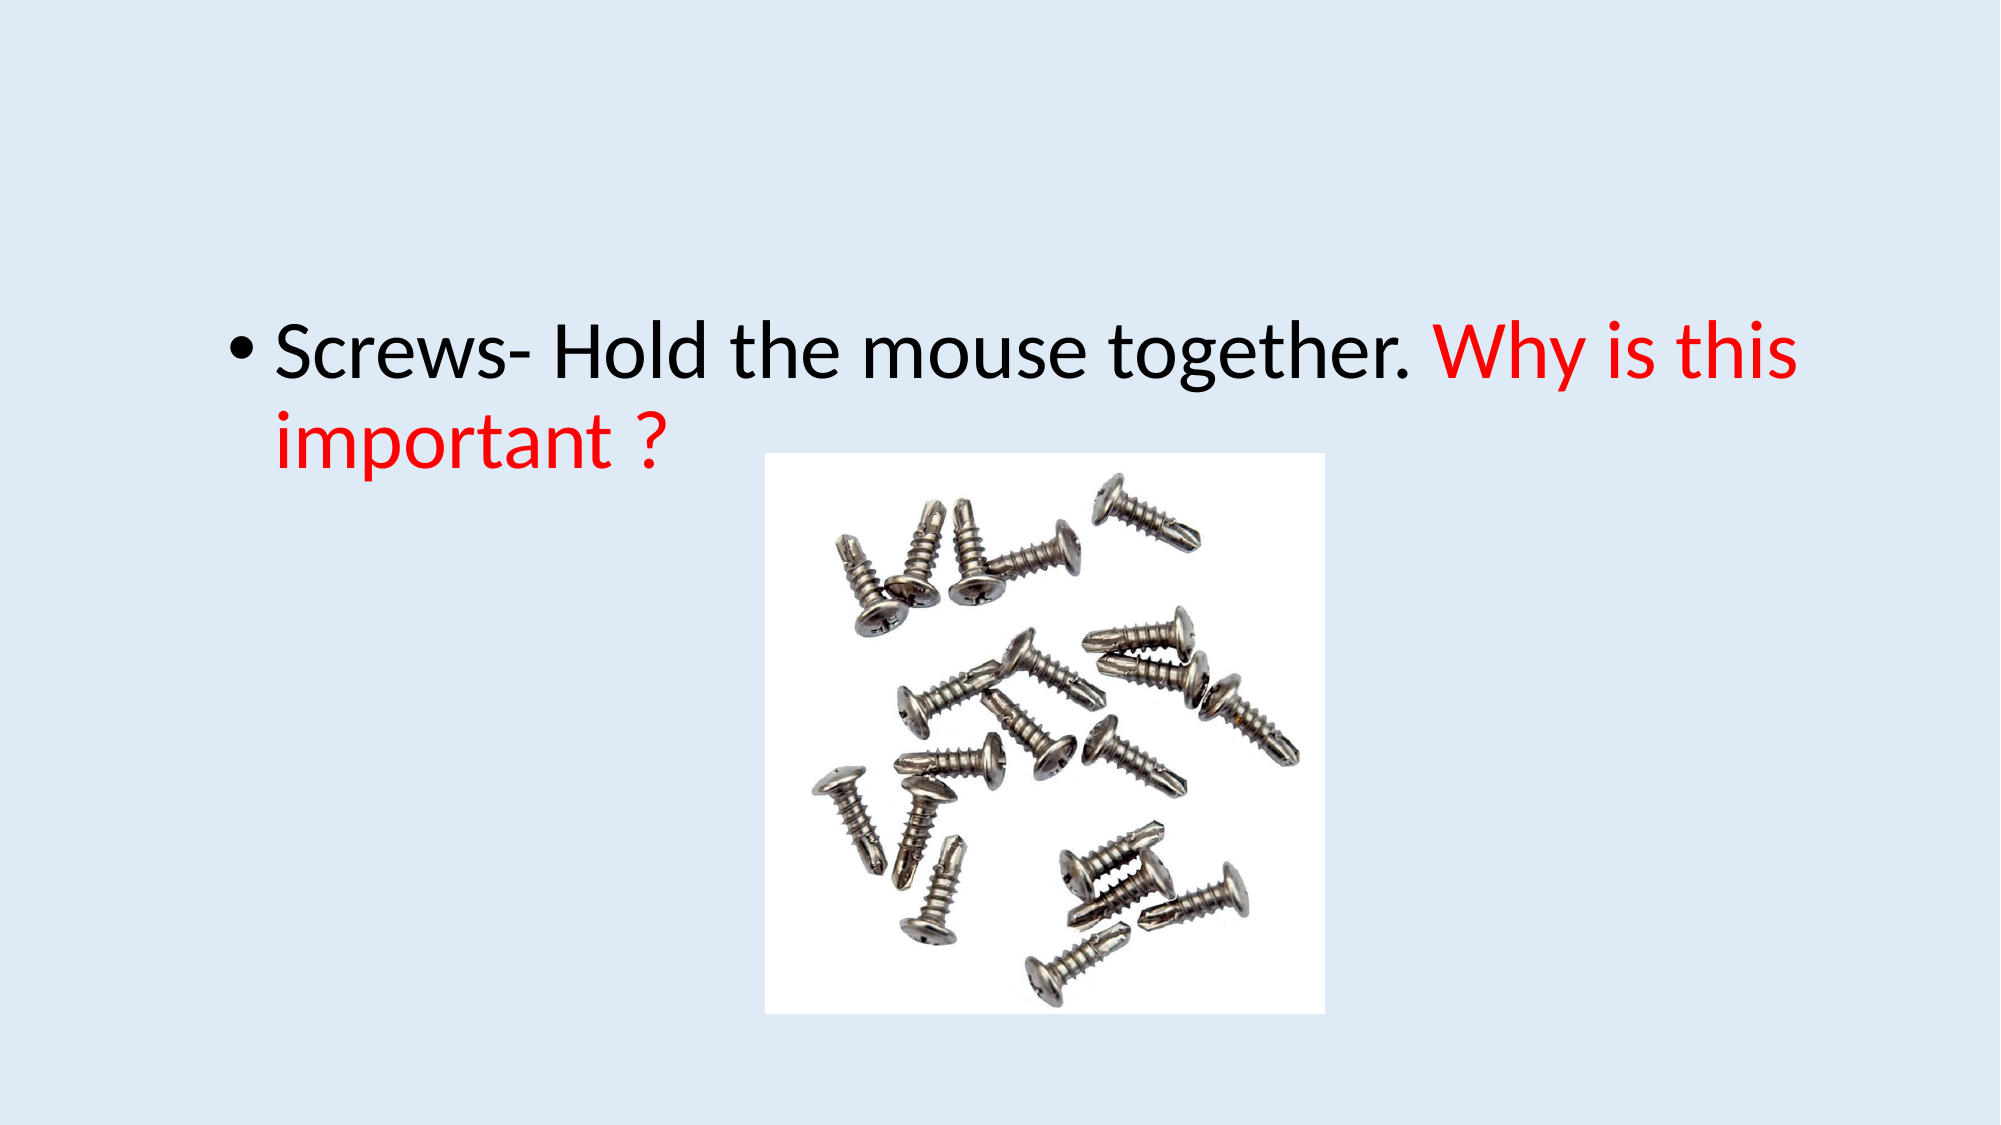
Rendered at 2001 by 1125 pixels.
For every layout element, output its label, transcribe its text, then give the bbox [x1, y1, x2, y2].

picture [765, 453, 1325, 1014]
list Screws- Hold the mouse together. Why is this important ? [137, 299, 1863, 1014]
